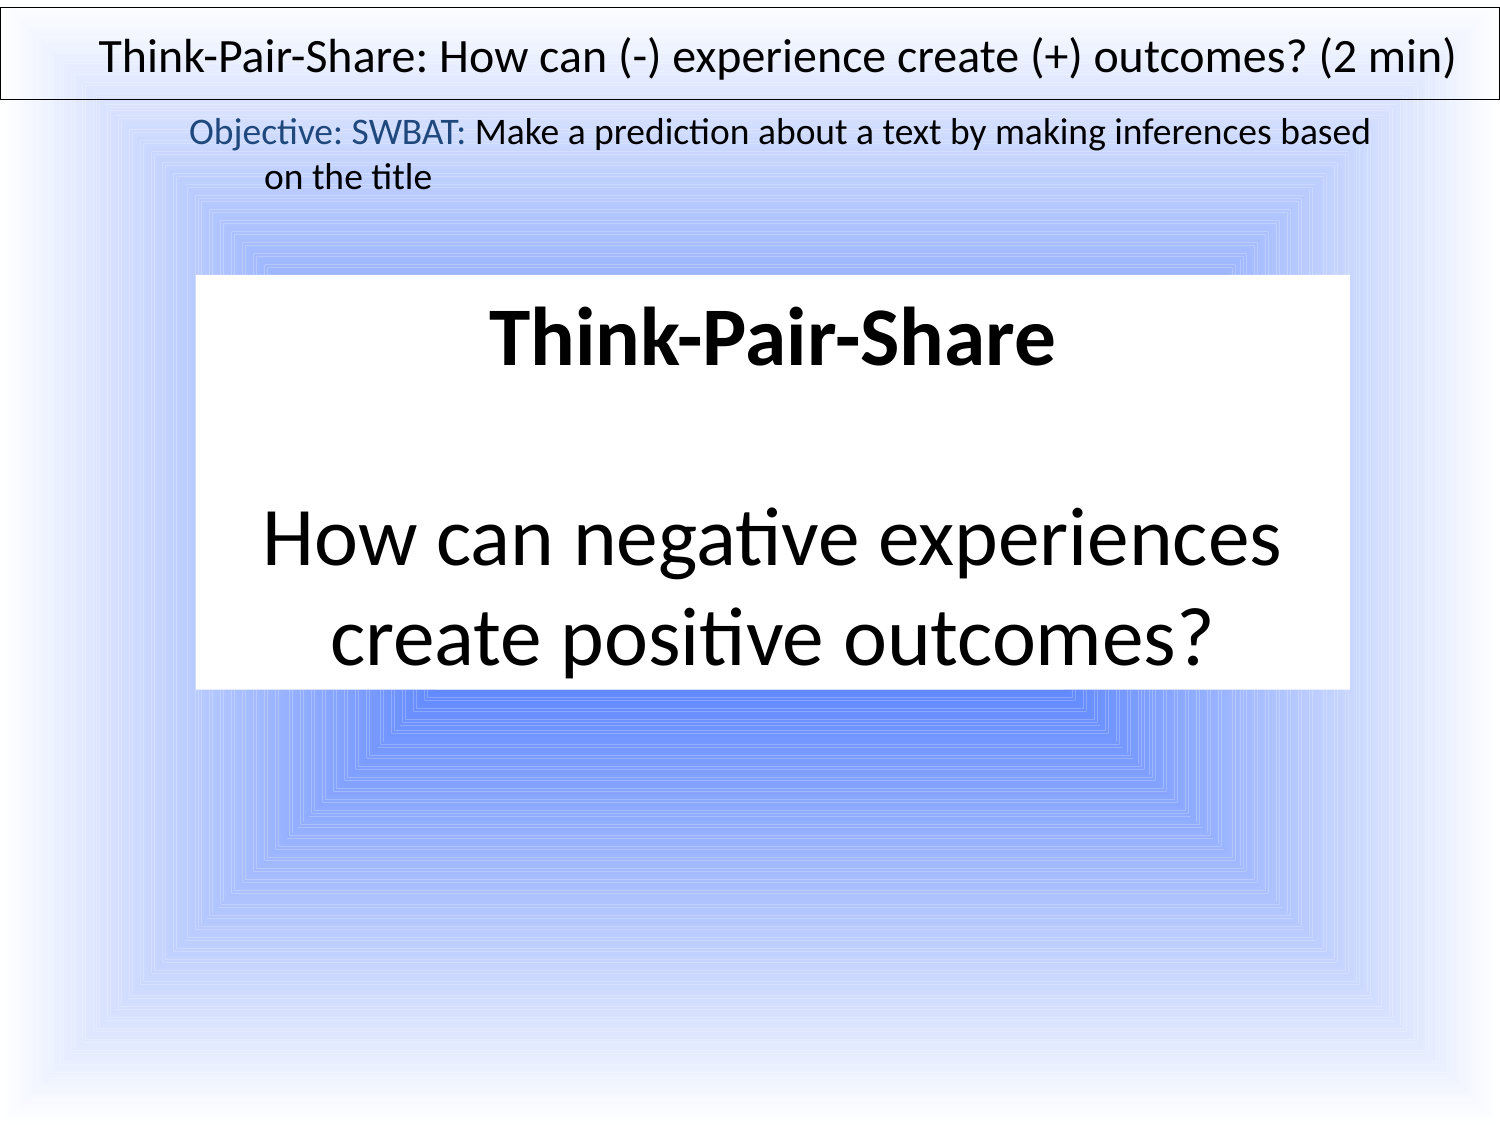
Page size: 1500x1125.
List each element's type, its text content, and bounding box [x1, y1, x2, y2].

text_box Think-Pair-Share How can negative experiences create positive outcomes? [195, 274, 1350, 690]
text_box Objective: SWBAT: Make a prediction about a text by making inferences based on the title [70, 99, 1413, 205]
title Think-Pair-Share: How can (-) experience create (+) outcomes? (2 min) [0, 7, 1500, 100]
